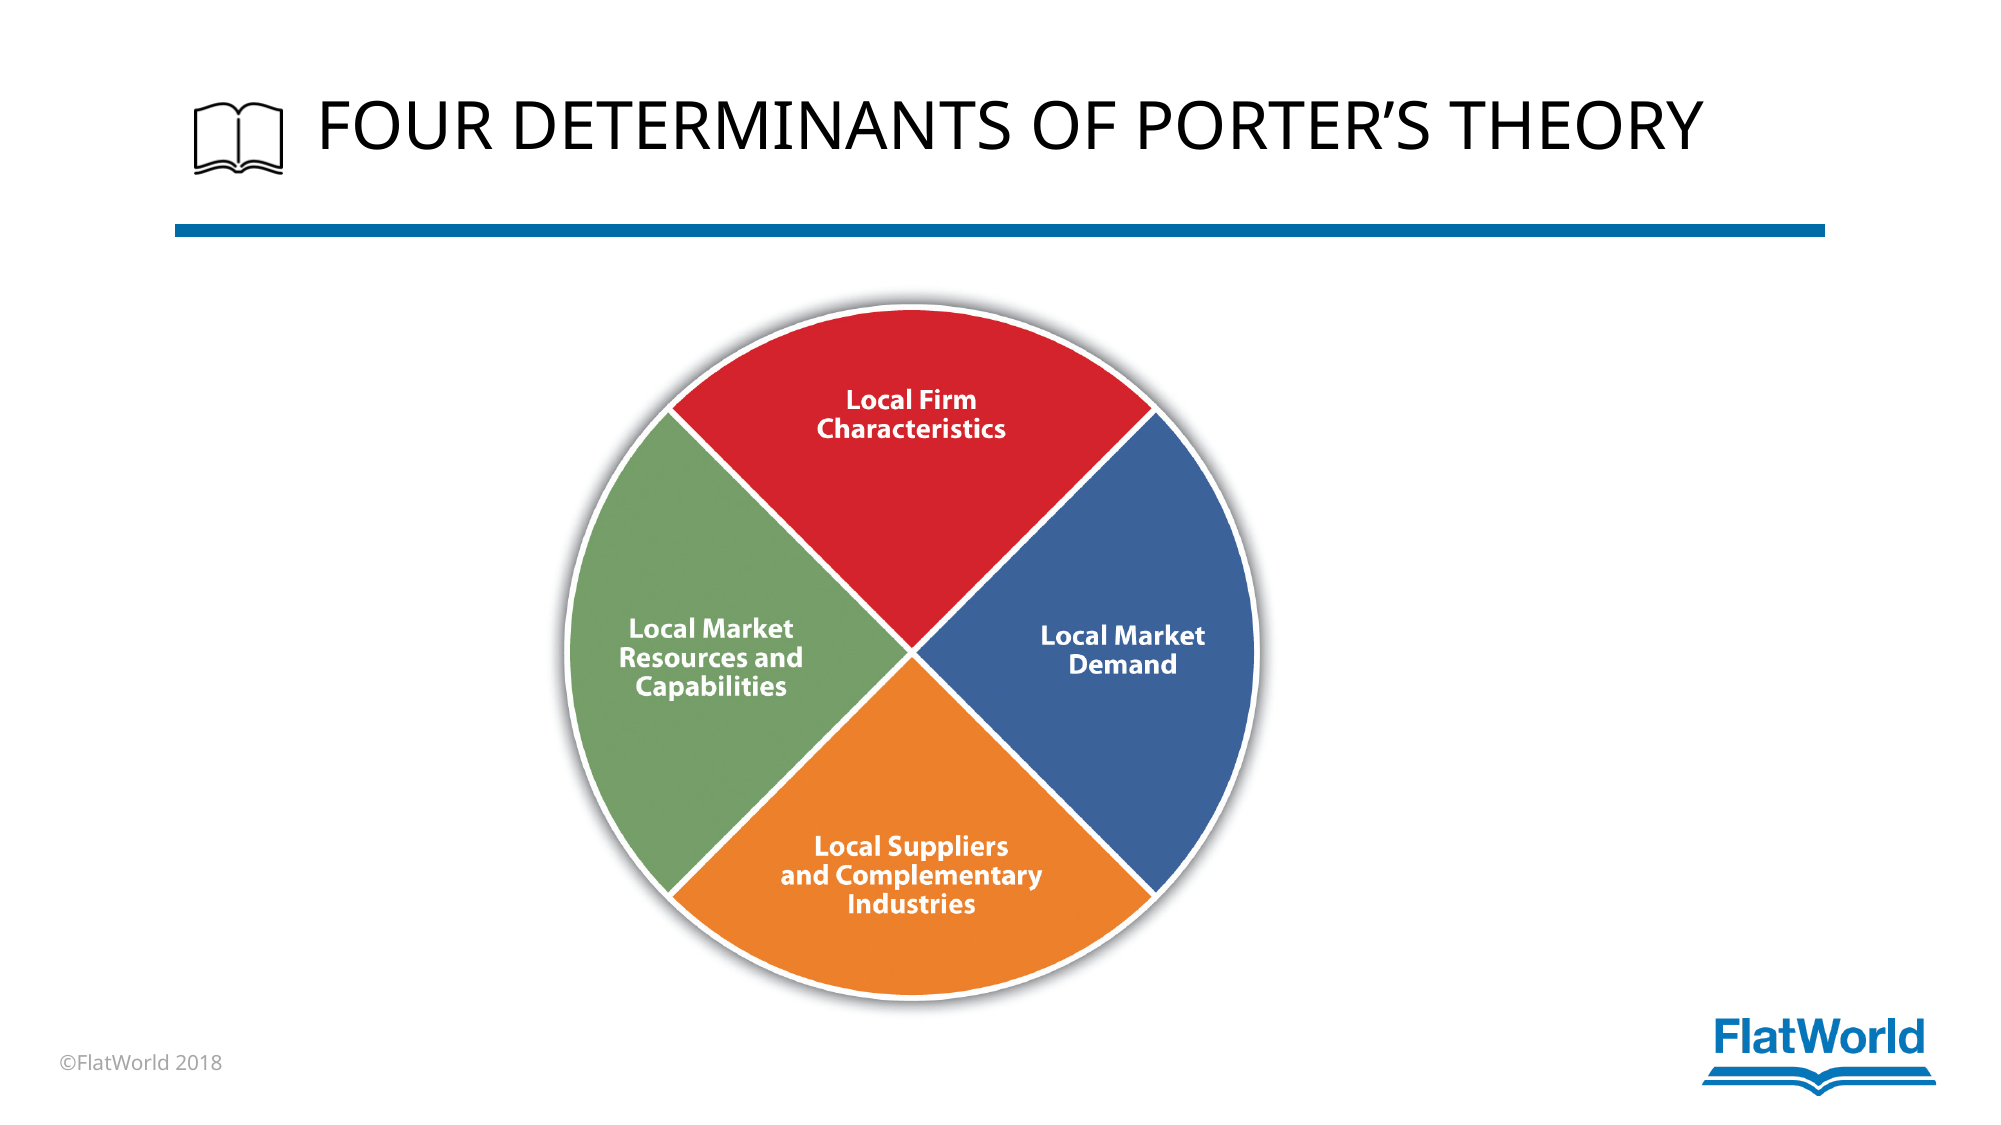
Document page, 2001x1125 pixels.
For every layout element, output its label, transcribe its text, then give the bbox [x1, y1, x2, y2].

picture [194, 94, 283, 183]
title FOUR DETERMINANTS OF PORTER’S THEORY [301, 75, 1803, 190]
picture [538, 278, 1286, 1027]
